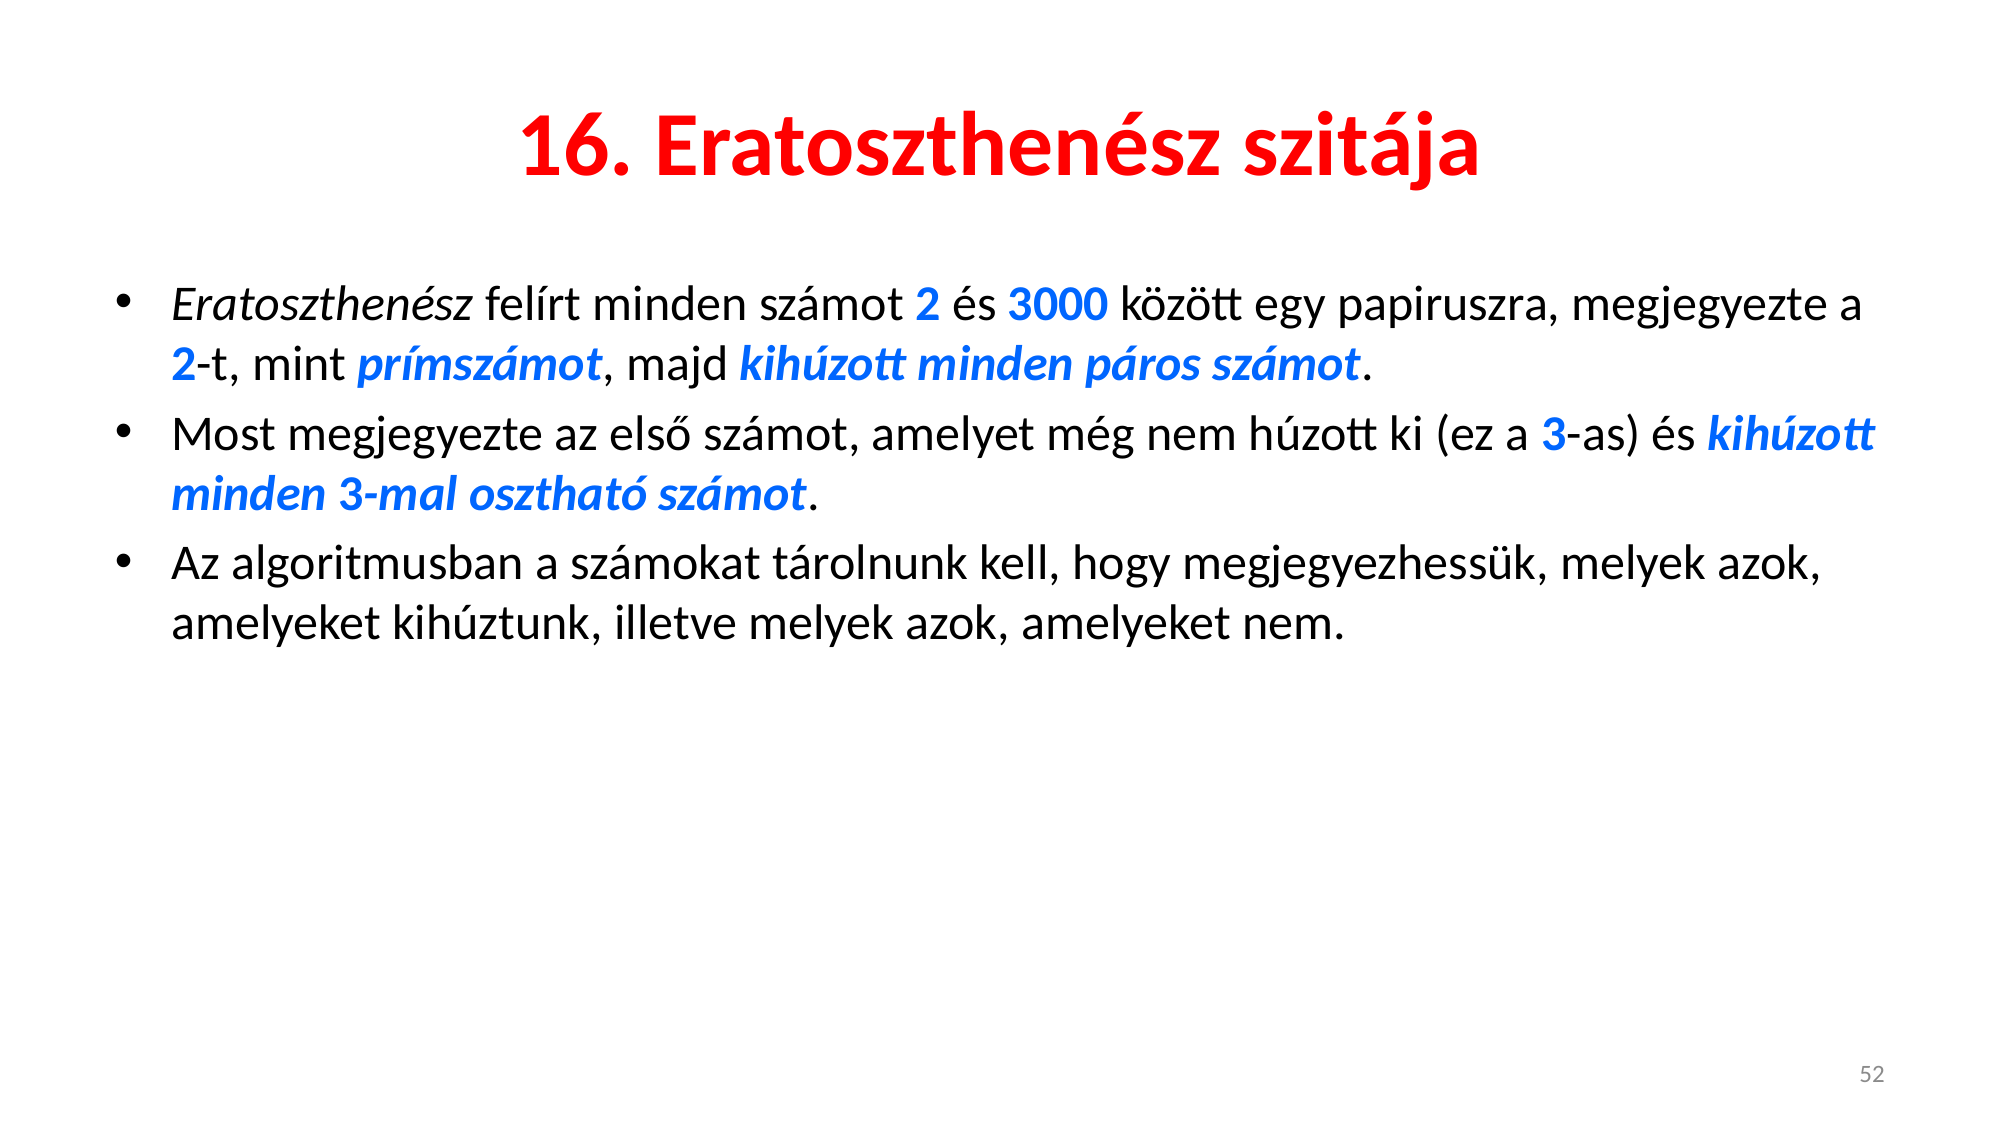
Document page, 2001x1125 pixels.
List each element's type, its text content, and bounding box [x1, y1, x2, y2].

list Eratoszthenész felírt minden számot 2 és 3000 között egy papiruszra, megjegyezte a 2-t, mint prímszámot, majd kihúzott minden páros számot. Most megjegyezte az első számot, amelyet még nem húzott ki (ez a 3-as) és kihúzott minden 3-mal osztható számot. Az algoritmusban a számokat tárolnunk kell, hogy megjegyezhessük, melyek azok, amelyeket kihúztunk, illetve melyek azok, amelyeket nem. [99, 262, 1900, 1005]
title 16. Eratoszthenész szitája [99, 45, 1900, 233]
slide_number 52 [1433, 1042, 1900, 1103]
